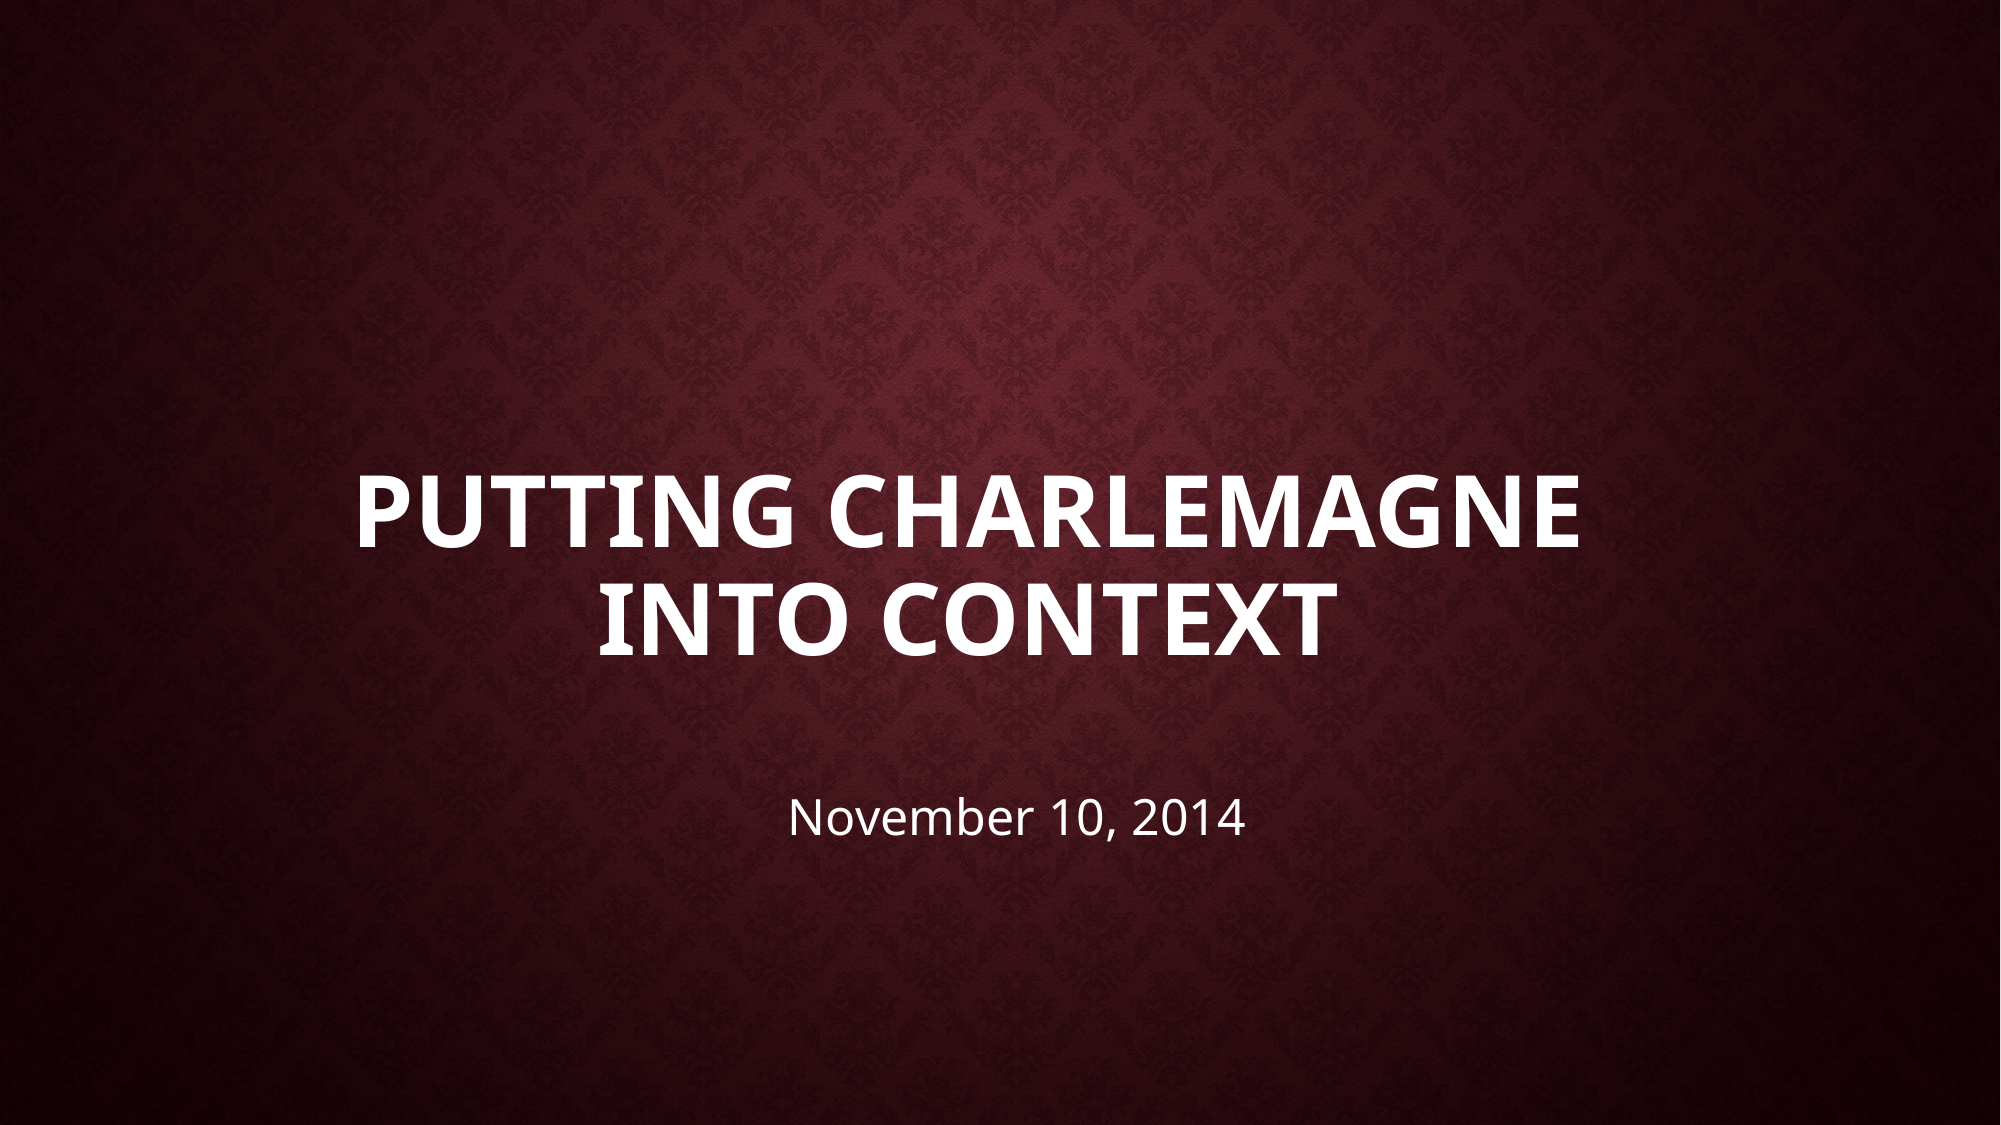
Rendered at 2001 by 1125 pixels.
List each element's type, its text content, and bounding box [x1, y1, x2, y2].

title Putting charlemagne into context [198, 105, 1739, 685]
subtitle November 10, 2014 [278, 766, 1756, 1038]
